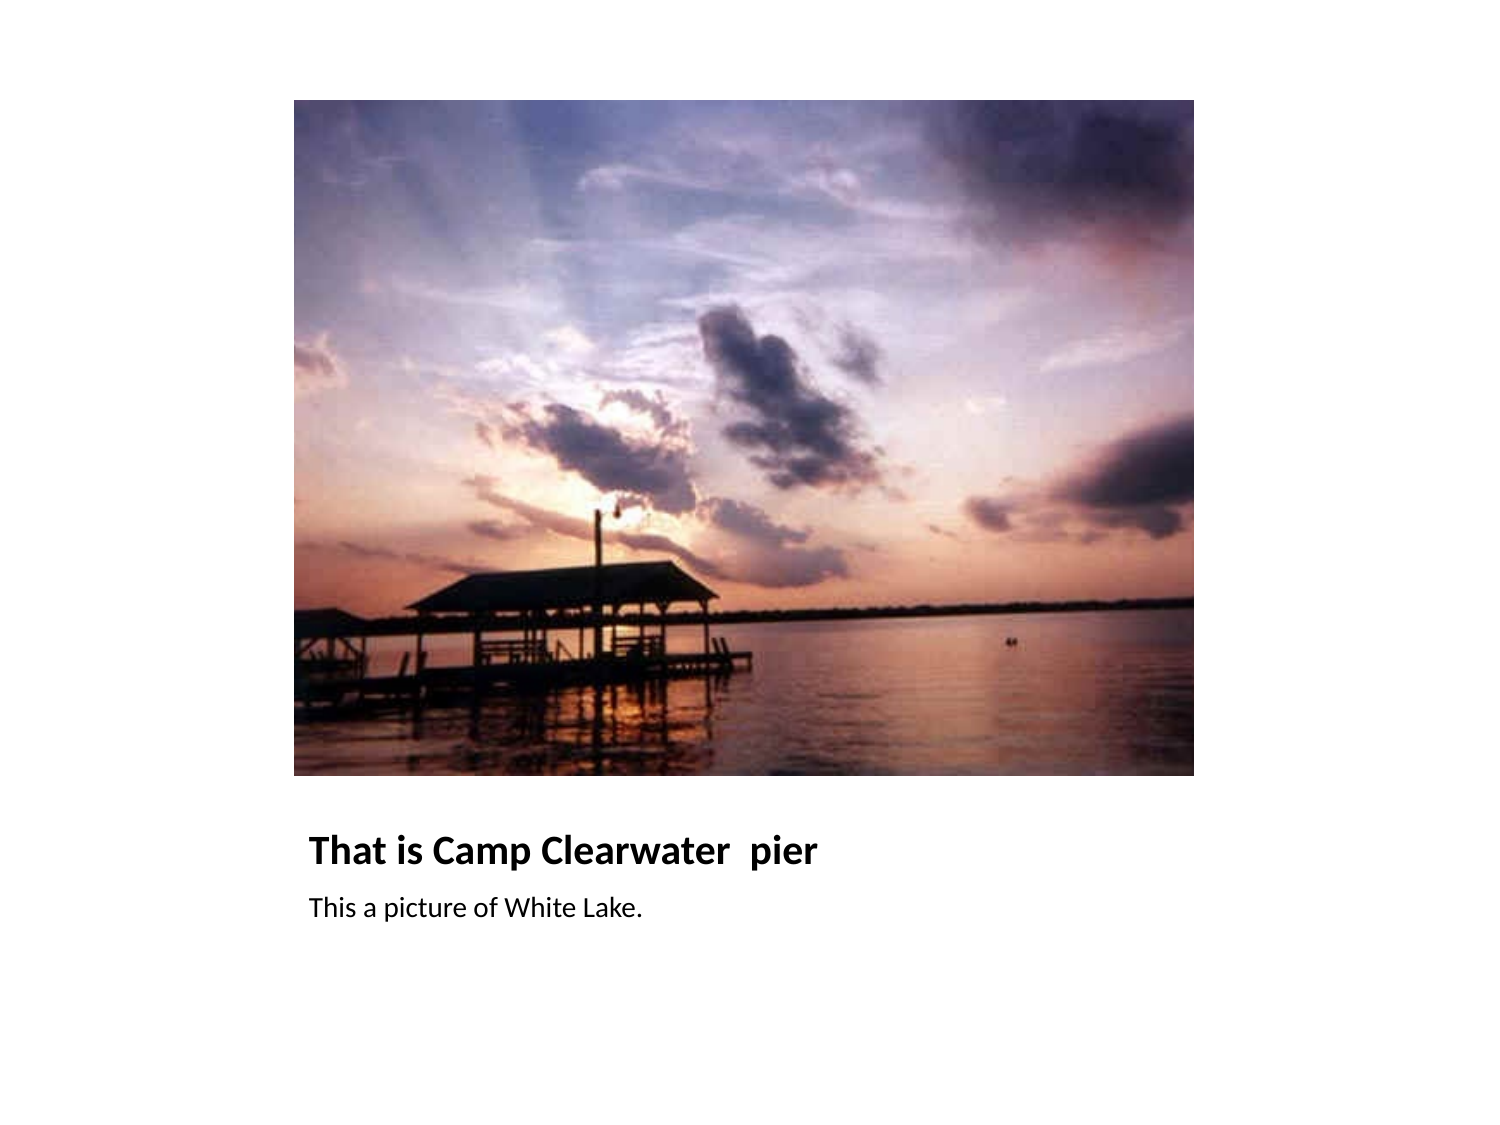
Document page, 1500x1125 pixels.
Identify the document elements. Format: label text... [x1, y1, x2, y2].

picture [293, 100, 1195, 776]
title That is Camp Clearwater pier [294, 787, 1194, 880]
list This a picture of White Lake. [294, 880, 1194, 1013]
